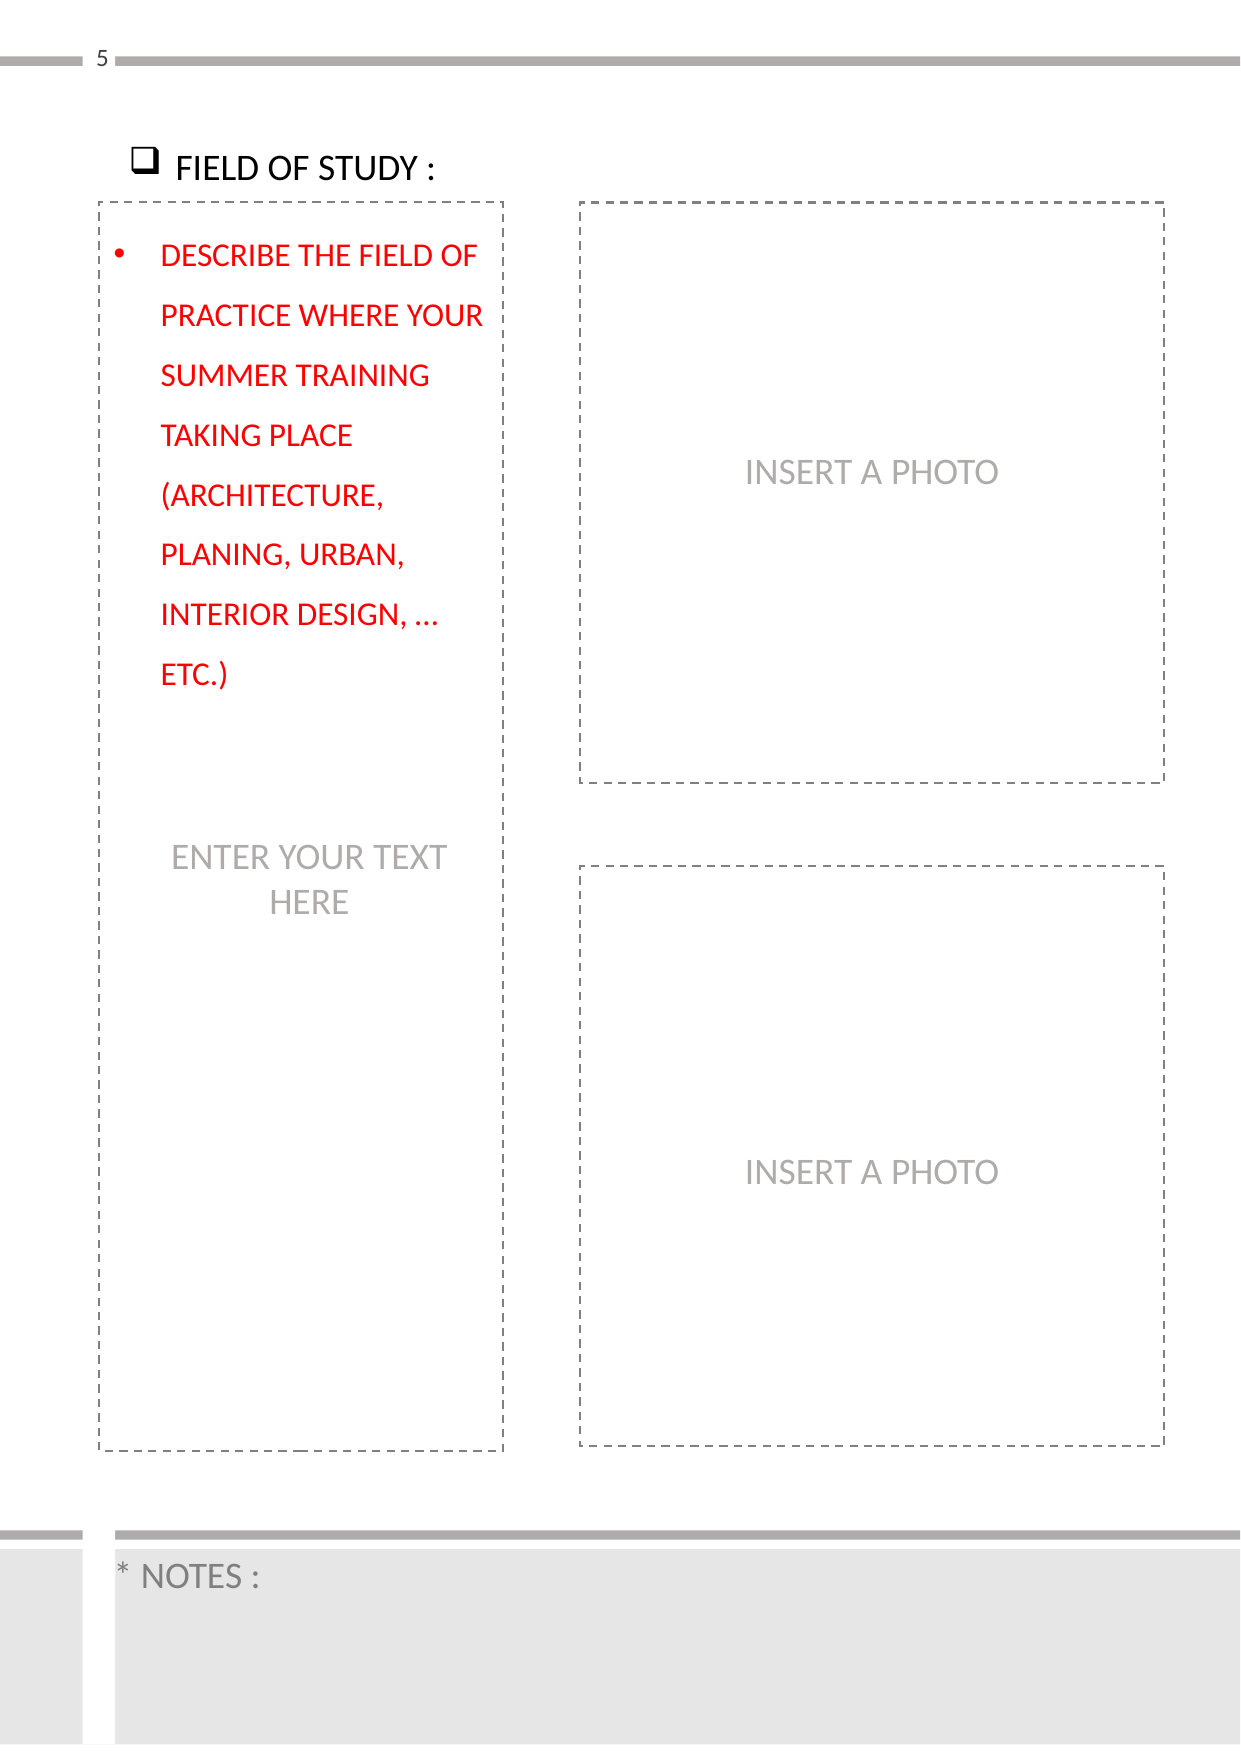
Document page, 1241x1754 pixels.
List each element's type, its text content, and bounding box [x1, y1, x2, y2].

text_box [98, 201, 504, 205]
text_box DESCRIBE THE FIELD OF PRACTICE WHERE YOUR SUMMER TRAINING TAKING PLACE (ARCHITECTURE, PLANING, URBAN, INTERIOR DESIGN, …ETC.) [98, 205, 504, 760]
text_box [0, 1548, 82, 1746]
text_box [116, 1529, 1241, 1541]
text_box 5 [81, 34, 114, 79]
text_box [98, 760, 504, 1452]
text_box [0, 55, 81, 67]
text_box [116, 1548, 1241, 1746]
text_box [116, 55, 1241, 67]
text_box INSERT A PHOTO [714, 1139, 1031, 1200]
text_box FIELD OF STUDY : [114, 135, 1194, 196]
text_box INSERT A PHOTO [714, 439, 1031, 500]
text_box [579, 865, 1165, 1447]
text_box [579, 201, 1165, 784]
text_box [82, 0, 116, 1746]
text_box * NOTES : [98, 1543, 1179, 1604]
text_box [0, 1529, 82, 1541]
